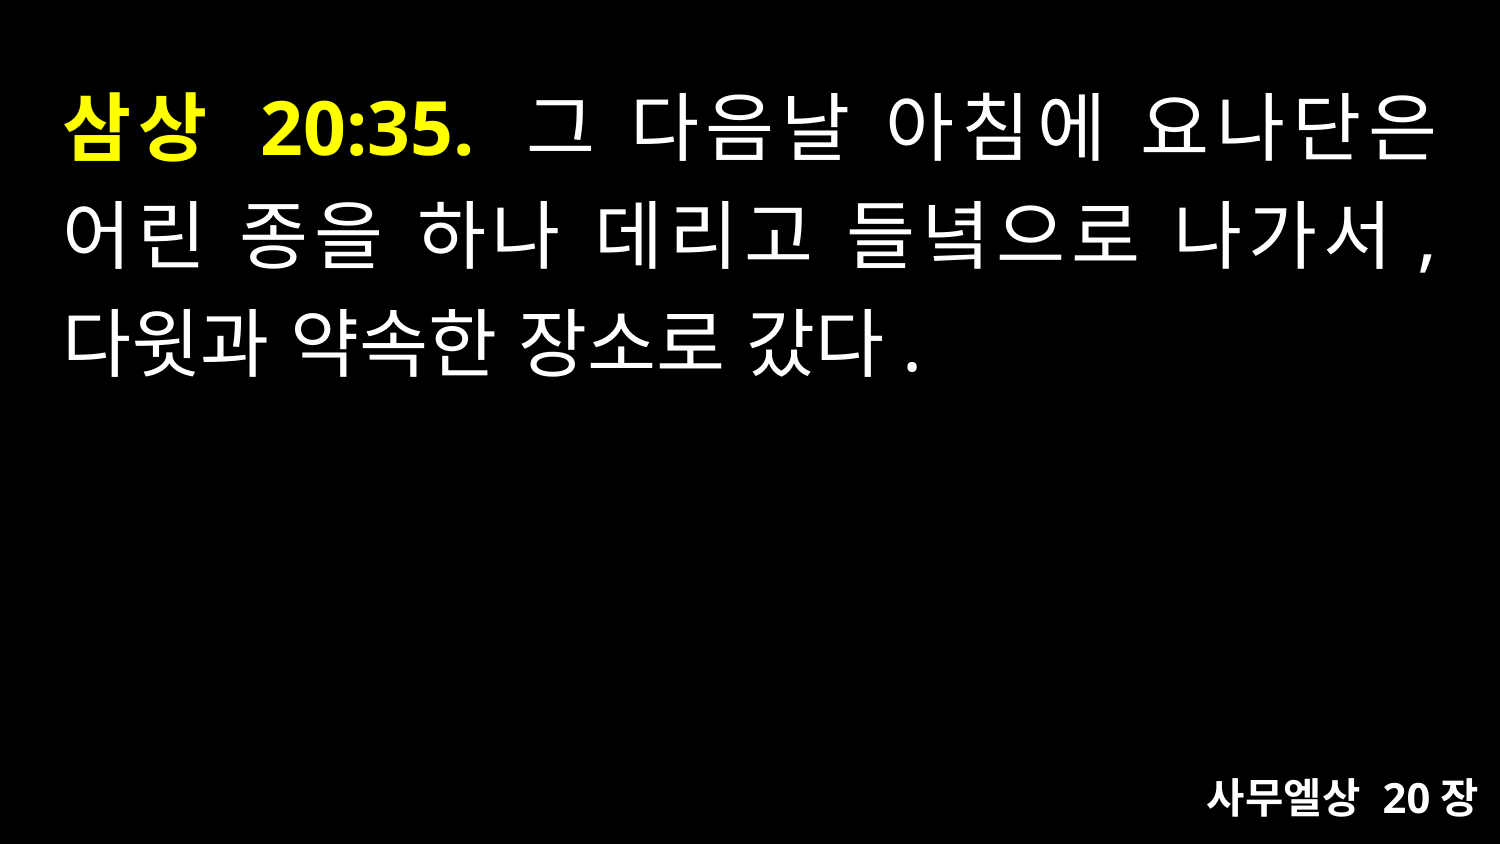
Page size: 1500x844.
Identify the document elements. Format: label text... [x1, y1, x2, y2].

title 삼상 20:35. 그 다음날 아침에 요나단은 어린 종을 하나 데리고 들녘으로 나가서, 다윗과 약속한 장소로 갔다. [0, 0, 1500, 844]
subtitle 사무엘상 20장 [916, 770, 1500, 844]
